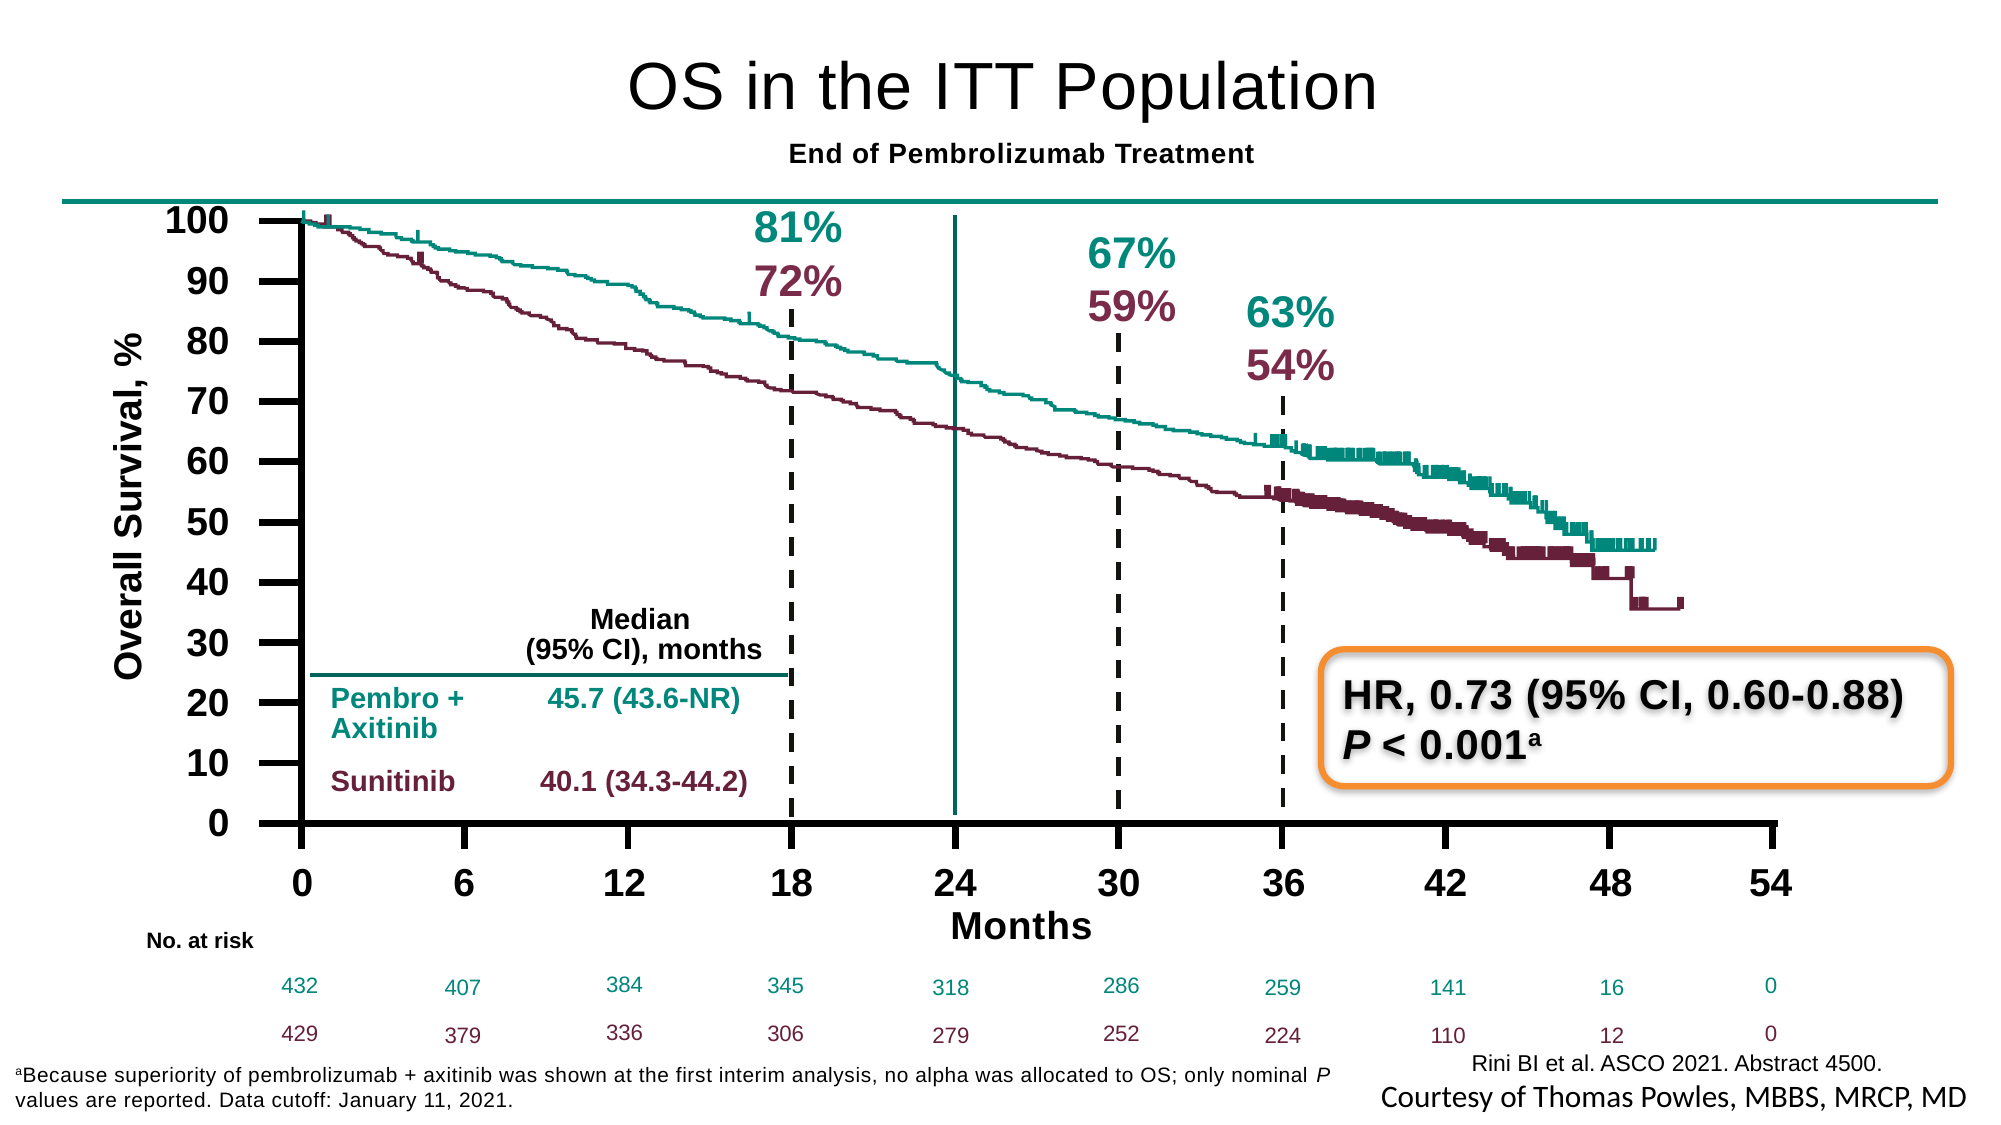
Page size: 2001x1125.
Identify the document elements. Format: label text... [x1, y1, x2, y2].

text_box 12 [1599, 1021, 1625, 1043]
text_box HR, 0.73 (95% CI, 0.60-0.88) P < 0.001a [1801, 648, 1952, 787]
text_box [145, 926, 1468, 1049]
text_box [300, 210, 1681, 610]
text_box 0 [1764, 1019, 1778, 1043]
title OS in the ITT Population [102, 42, 1904, 131]
text_box 16 [1599, 973, 1625, 1000]
list aBecause superiority of pembrolizumab + axitinib was shown at the first interim analysis, no alpha was allocated to OS; only nominal P values are reported. Data cutoff: January 11, 2021. [7, 1055, 1397, 1119]
text_box Rini BI et al. ASCO 2021. Abstract 4500. [1456, 1043, 2000, 1085]
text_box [67, 137, 1793, 906]
text_box 0 [1764, 971, 1778, 998]
text_box Months [775, 916, 1268, 924]
text_box Courtesy of Thomas Powles, MBBS, MRCP, MD [979, 1069, 1983, 1122]
